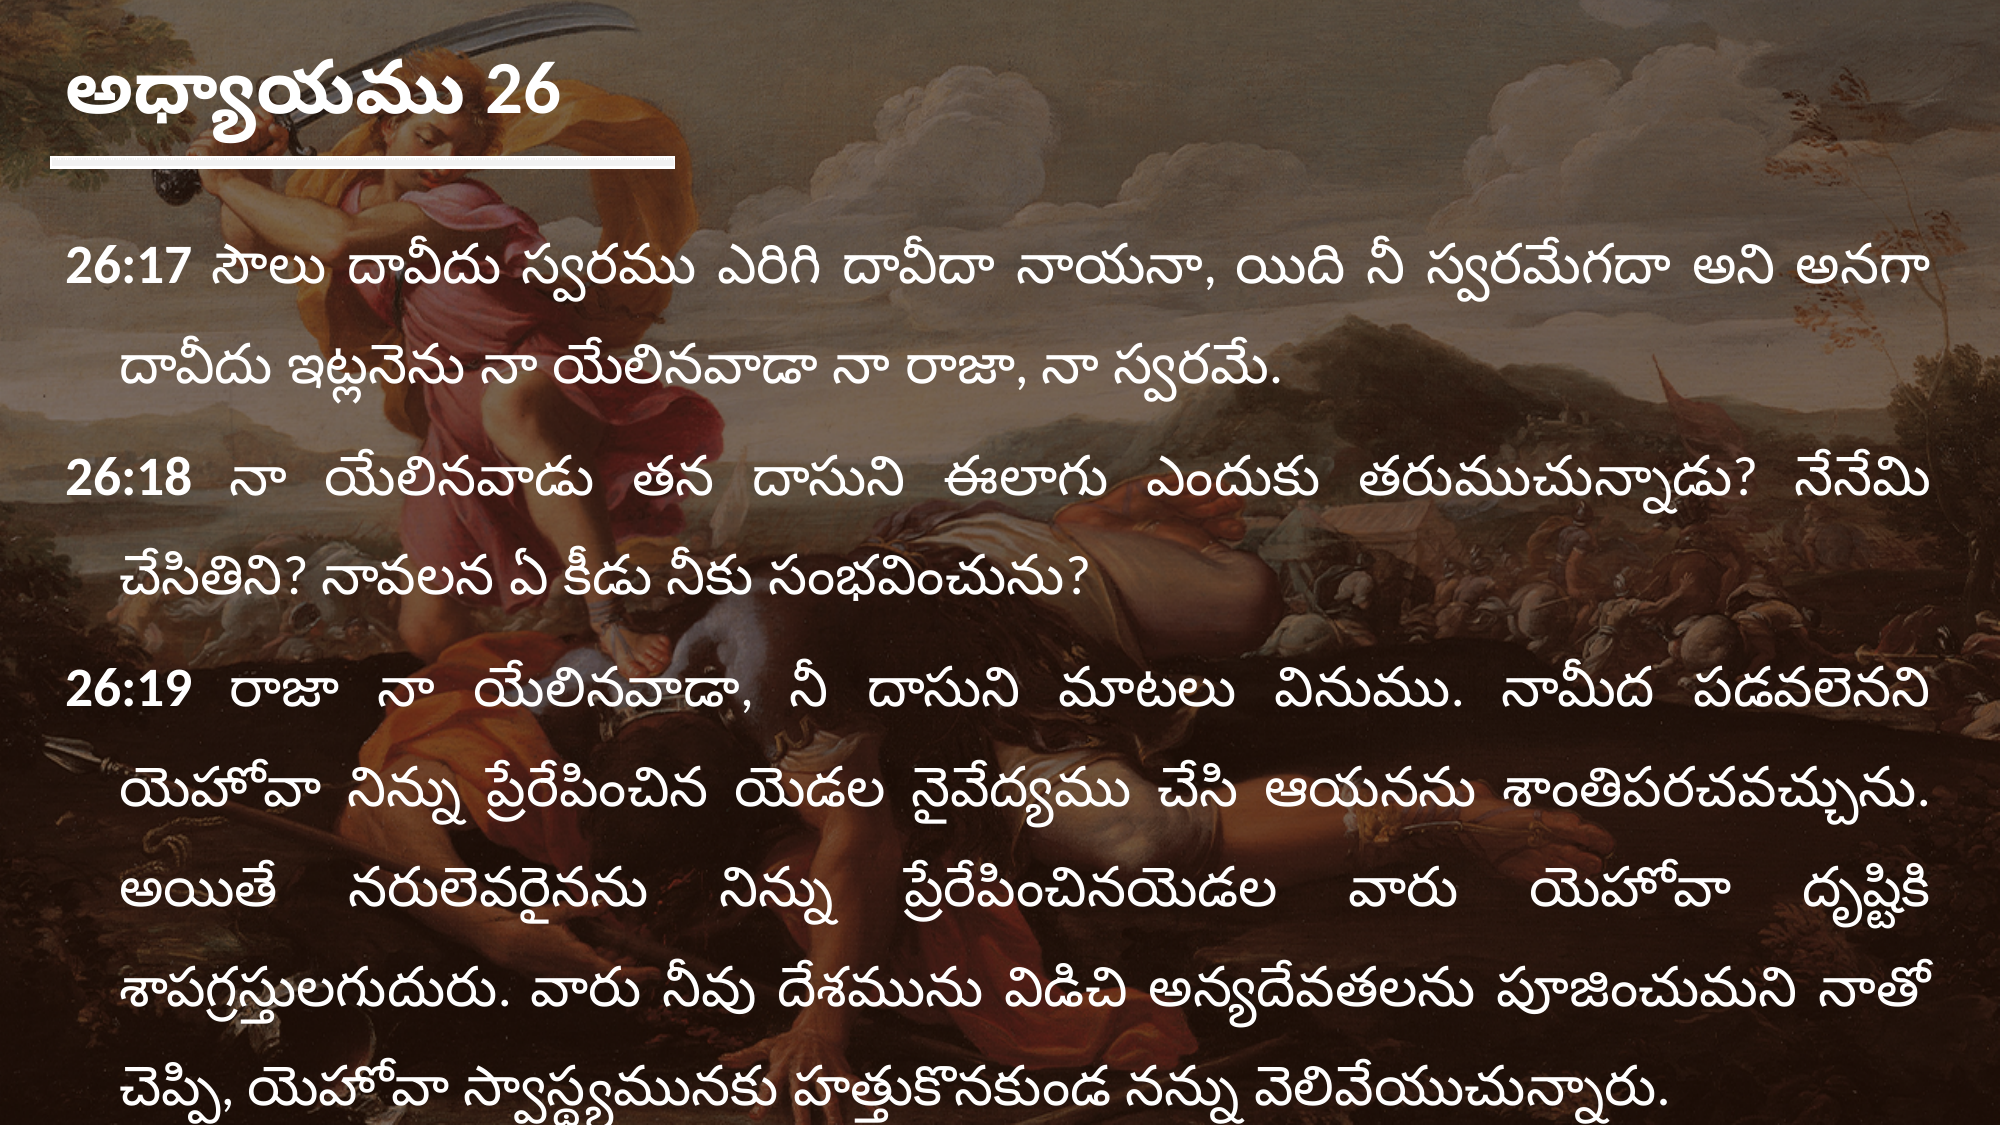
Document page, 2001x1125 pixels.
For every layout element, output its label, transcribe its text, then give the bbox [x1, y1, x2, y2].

title అధ్యాయము 26 [50, 0, 1925, 167]
list 26:17 సౌలు దావీదు స్వరము ఎరిగి దావీదా నాయనా, యిది నీ స్వరమేగదా అని అనగా దావీదు ఇట్లనెను నా యేలినవాడా నా రాజా, నా స్వరమే. 26:18 నా యేలినవాడు తన దాసుని ఈలాగు ఎందుకు తరుముచున్నాడు? నేనేమి చేసితిని? నావలన ఏ కీడు నీకు సంభవించును? 26:19 రాజా నా యేలినవాడా, నీ దాసుని మాటలు వినుము. నామీద పడవలెనని యెహోవా నిన్ను ప్రేరేపించిన యెడల నైవేద్యము చేసి ఆయనను శాంతిపరచవచ్చును. అయితే నరులెవరైనను నిన్ను ప్రేరేపించినయెడల వారు యెహోవా దృష్టికి శాపగ్రస్తులగుదురు. వారు నీవు దేశమును విడిచి అన్యదేవతలను పూజించుమని నాతో చెప్పి, యెహోవా స్వాస్థ్యమునకు హత్తుకొనకుండ నన్ను వెలివేయుచున్నారు. [50, 187, 1946, 1125]
picture [0, 0, 2000, 1125]
